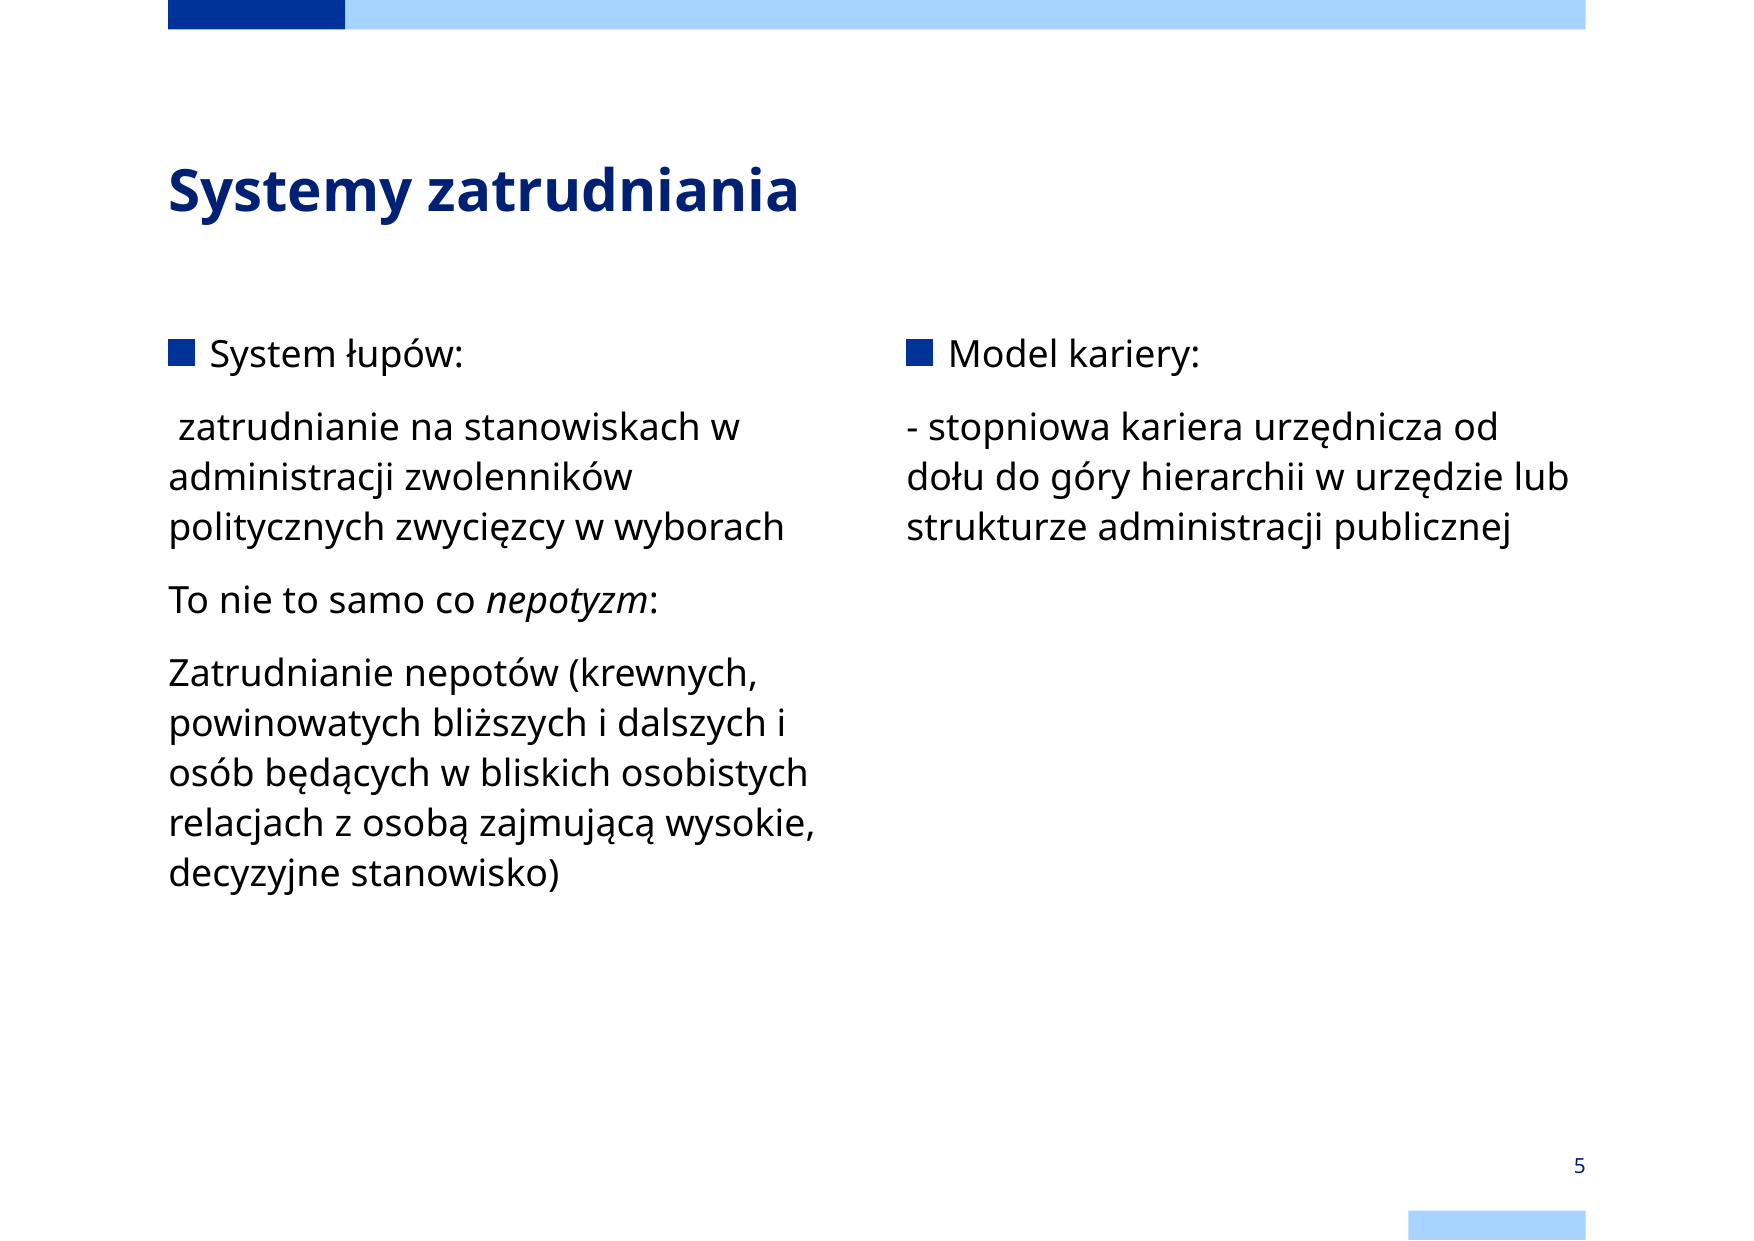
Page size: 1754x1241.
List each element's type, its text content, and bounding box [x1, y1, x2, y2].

picture [168, 339, 195, 366]
list Model kariery: - stopniowa kariera urzędnicza od dołu do góry hierarchii w urzędzie lub strukturze administracji publicznej [906, 324, 1586, 1093]
picture [906, 339, 933, 366]
list System łupów: zatrudnianie na stanowiskach w administracji zwolenników politycznych zwycięzcy w wyborach To nie to samo co nepotyzm: Zatrudnianie nepotów (krewnych, powinowatych bliższych i dalszych i osób będących w bliskich osobistych relacjach z osobą zajmującą wysokie, decyzyjne stanowisko) [168, 324, 848, 1093]
slide_number 5 [1408, 1151, 1586, 1182]
title Systemy zatrudniania [168, 147, 1586, 325]
